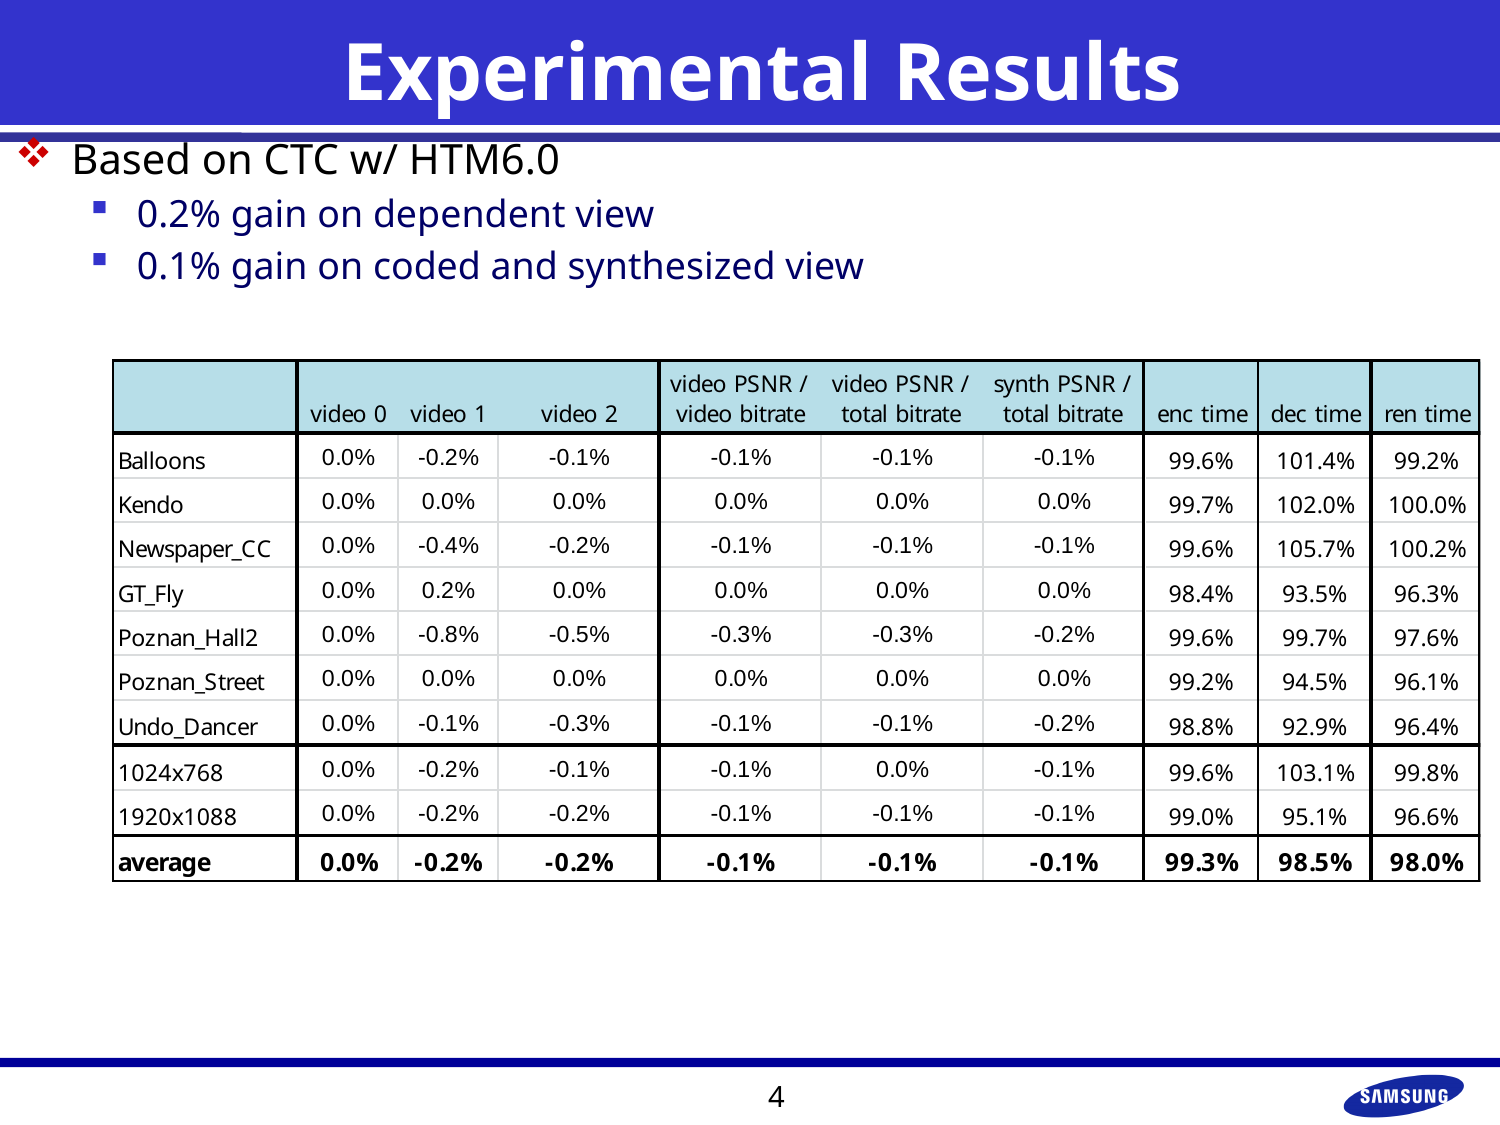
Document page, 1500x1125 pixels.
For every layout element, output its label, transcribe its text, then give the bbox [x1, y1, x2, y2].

picture [1341, 1072, 1466, 1121]
list Based on CTC w/ HTM6.0 0.2% gain on dependent view 0.1% gain on coded and synthesized view [0, 125, 1500, 1038]
picture [111, 359, 1483, 884]
title Experimental Results [87, 12, 1438, 125]
slide_number 4 [662, 1070, 801, 1121]
